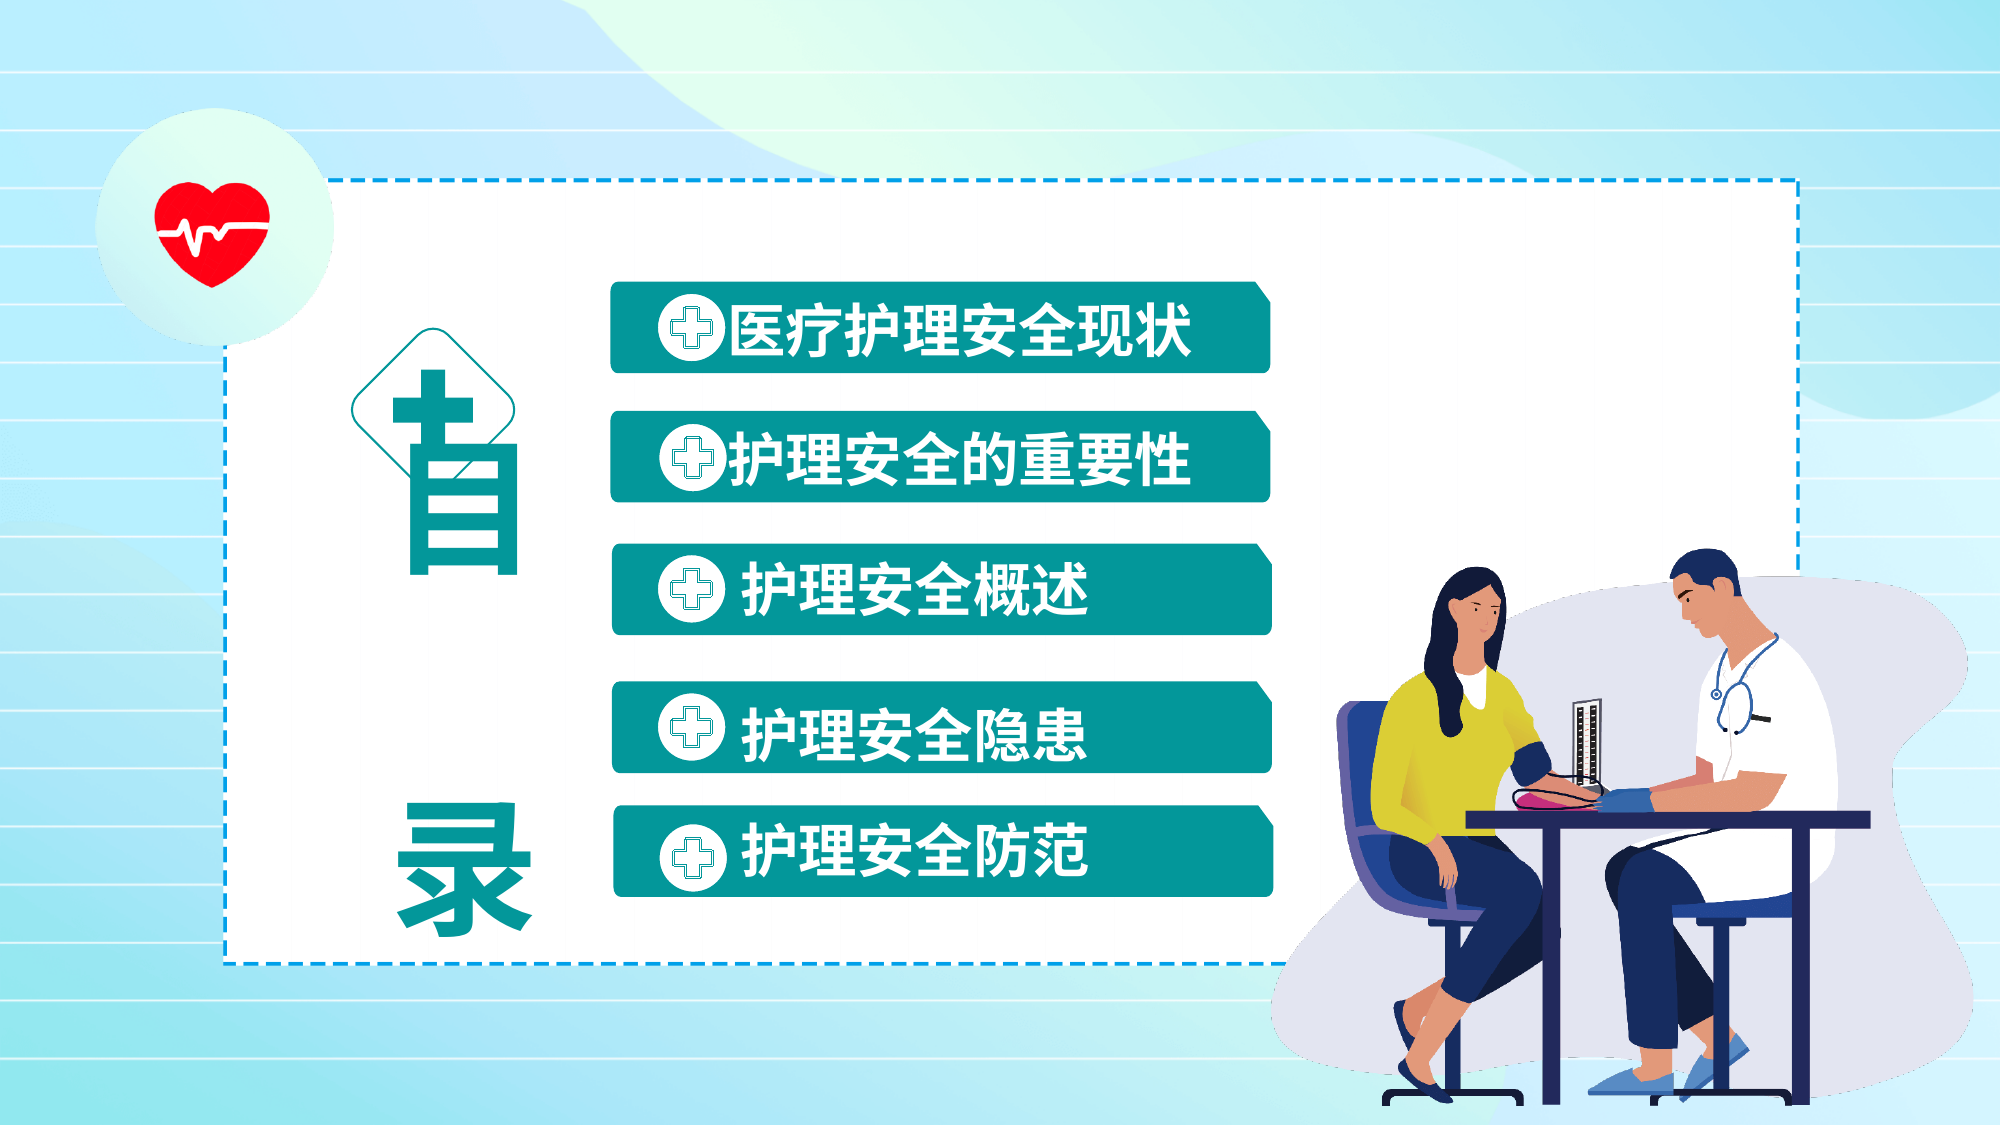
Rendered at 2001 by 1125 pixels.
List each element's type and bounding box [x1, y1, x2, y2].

text_box [354, 501, 483, 865]
text_box [369, 346, 497, 474]
text_box [658, 422, 728, 493]
text_box [656, 554, 727, 624]
text_box [658, 823, 728, 893]
text_box [656, 692, 727, 762]
picture [0, 0, 2000, 1125]
text_box [656, 292, 727, 363]
text_box [610, 281, 1274, 897]
